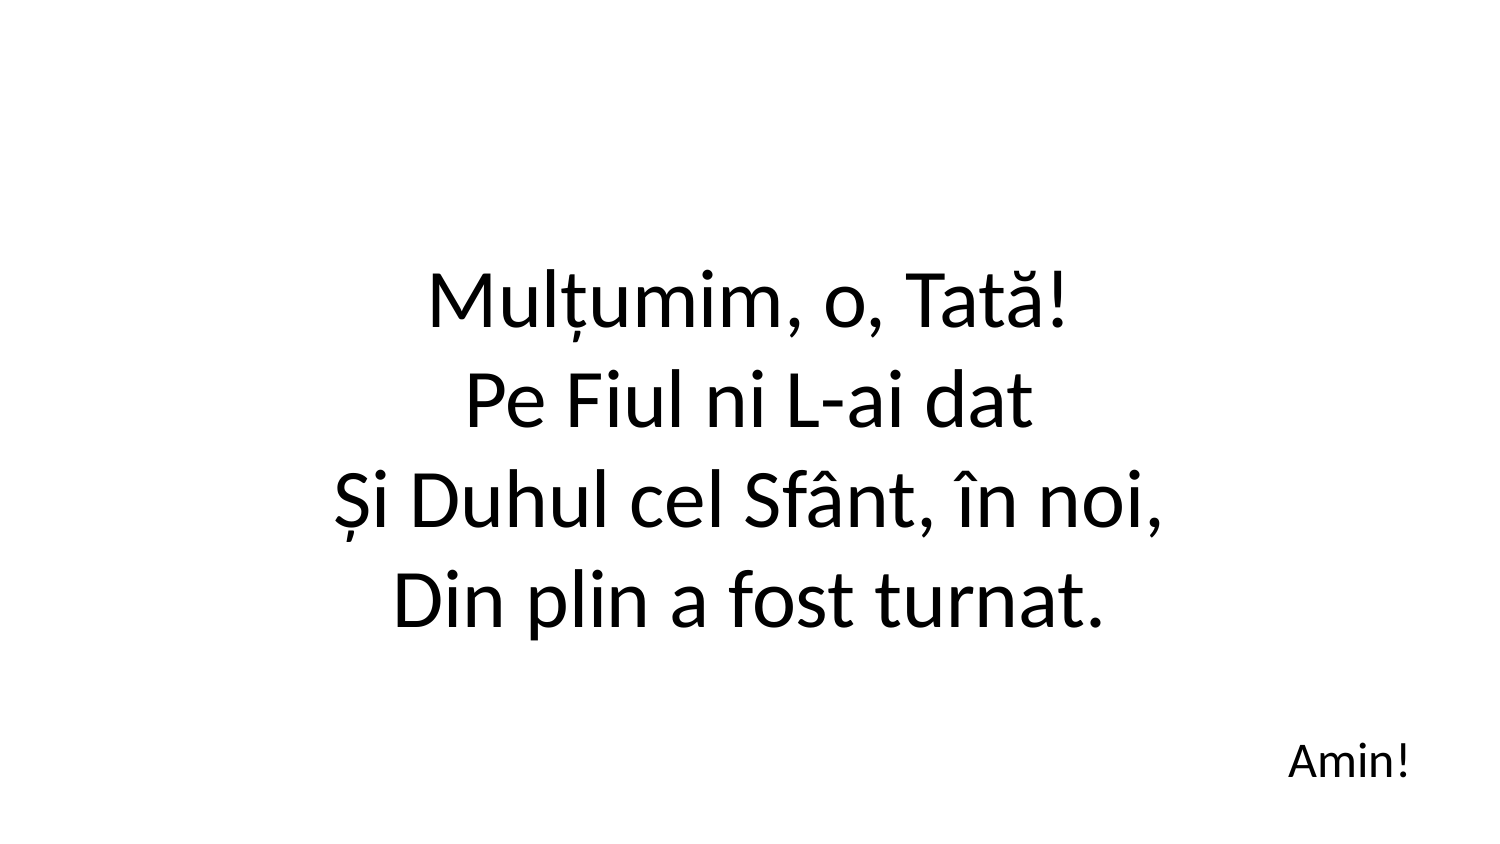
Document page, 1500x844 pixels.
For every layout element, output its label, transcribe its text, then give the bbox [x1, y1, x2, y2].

text_box Mulțumim, o, Tată! Pe Fiul ni L-ai dat Și Duhul cel Sfânt, în noi, Din plin a fost turnat. [318, 192, 1181, 652]
text_box Amin! [1273, 674, 1427, 795]
